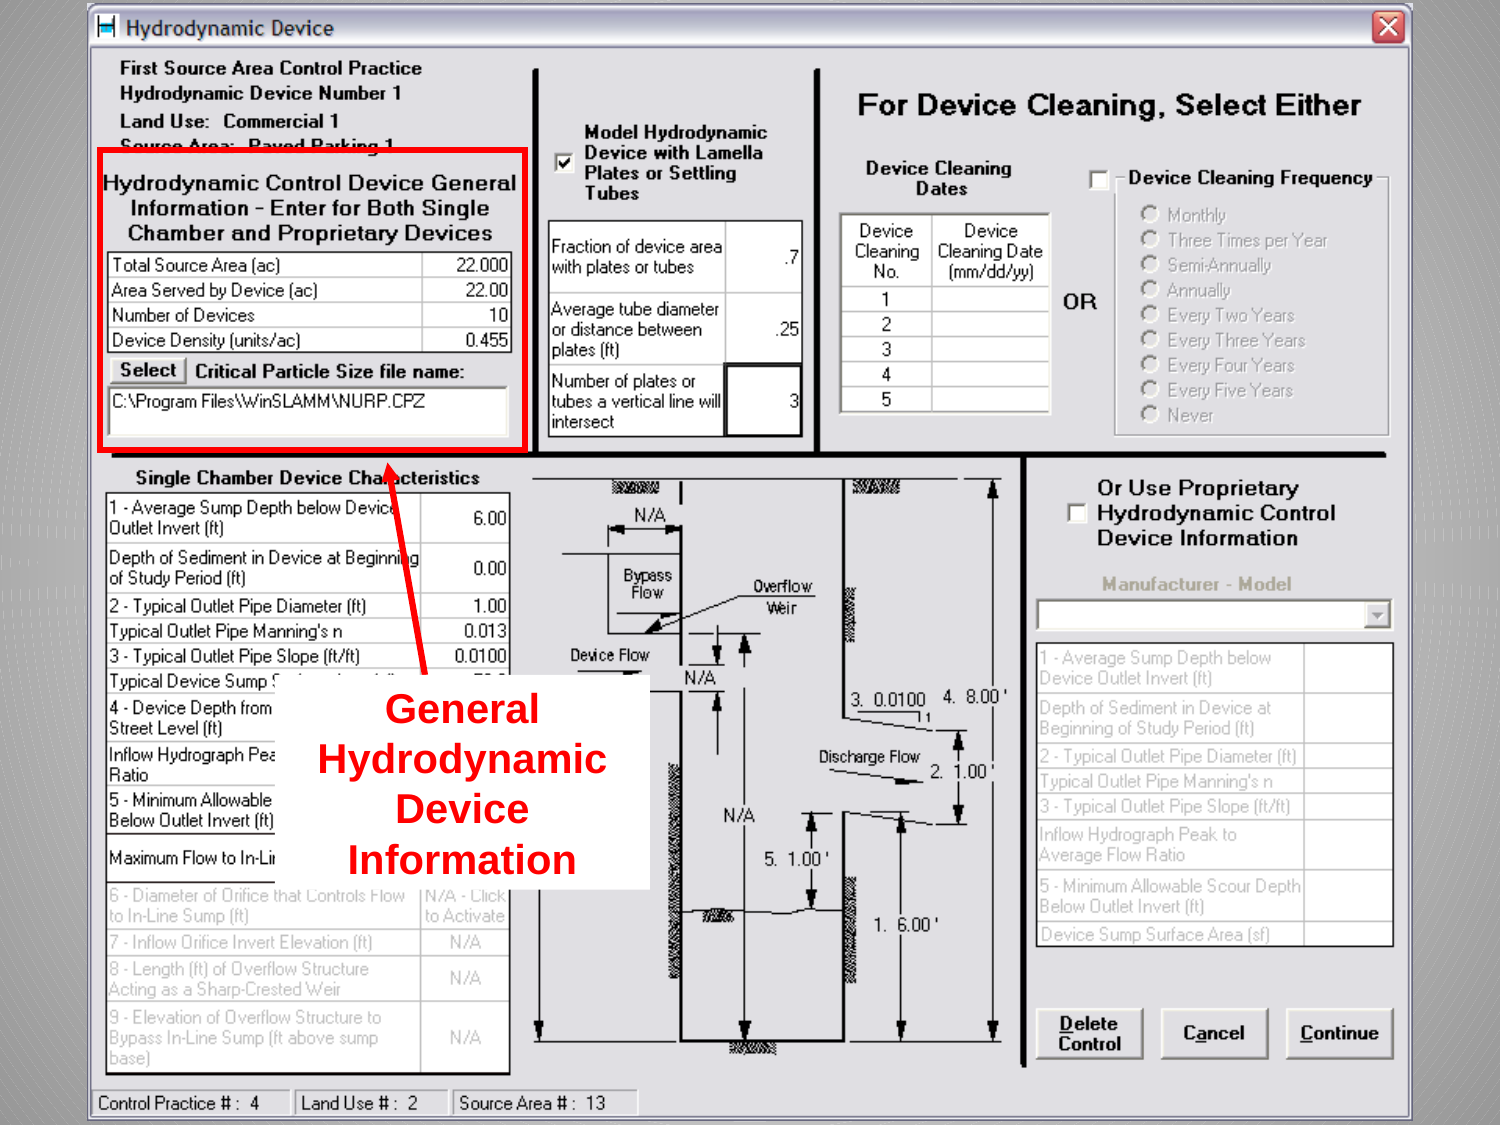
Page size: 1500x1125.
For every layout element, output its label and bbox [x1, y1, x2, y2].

picture [87, 3, 1413, 1122]
